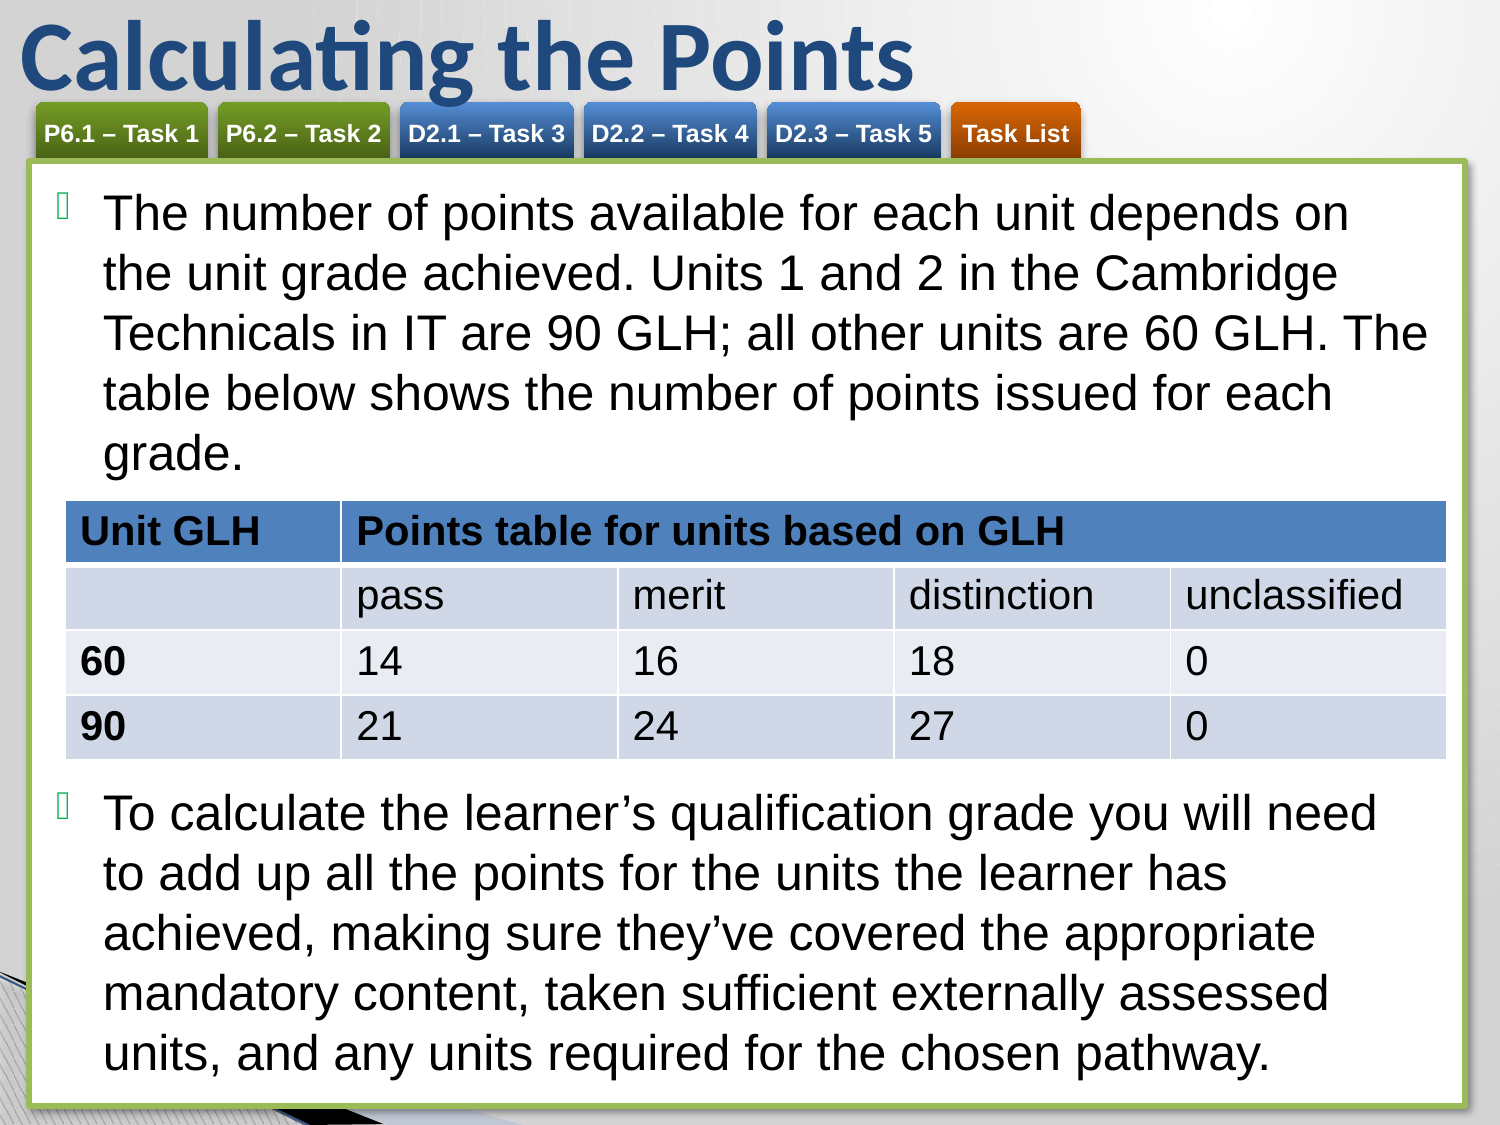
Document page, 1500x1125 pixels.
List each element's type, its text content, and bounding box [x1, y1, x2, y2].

table_cell 27 [895, 696, 1170, 759]
table_cell 24 [619, 696, 893, 759]
title Calculating the Points [5, 0, 1270, 102]
table_cell 0 [1171, 696, 1446, 759]
table_cell 60 [66, 631, 340, 694]
table_header Points table for units based on GLH [342, 501, 1446, 562]
table_cell 18 [895, 631, 1170, 694]
picture [281, 1114, 303, 1125]
table_cell 0 [1171, 631, 1446, 694]
table_cell pass [342, 568, 617, 629]
table_cell merit [619, 568, 893, 629]
table_cell unclassified [1171, 568, 1446, 629]
table_cell [66, 568, 340, 629]
table_cell distinction [895, 568, 1170, 629]
table_cell 14 [342, 631, 617, 694]
table_cell 90 [66, 696, 340, 759]
table_header Unit GLH [66, 501, 340, 562]
table_cell 16 [619, 631, 893, 694]
text_box The number of points available for each unit depends on the unit grade achieved. Units 1 and 2 in the Cambridge Technicals in IT are 90 GLH; all other units are 60 GLH. The table below shows the number of points issued for each grade. To calculate the learner’s qualification grade you will need to add up all the points for the units the learner has achieved, making sure they’ve covered the appropriate mandatory content, taken sufficient externally assessed units, and any units required for the chosen pathway. [41, 172, 1447, 1088]
text_box e [551, 0, 603, 5]
table_cell 21 [342, 696, 617, 759]
